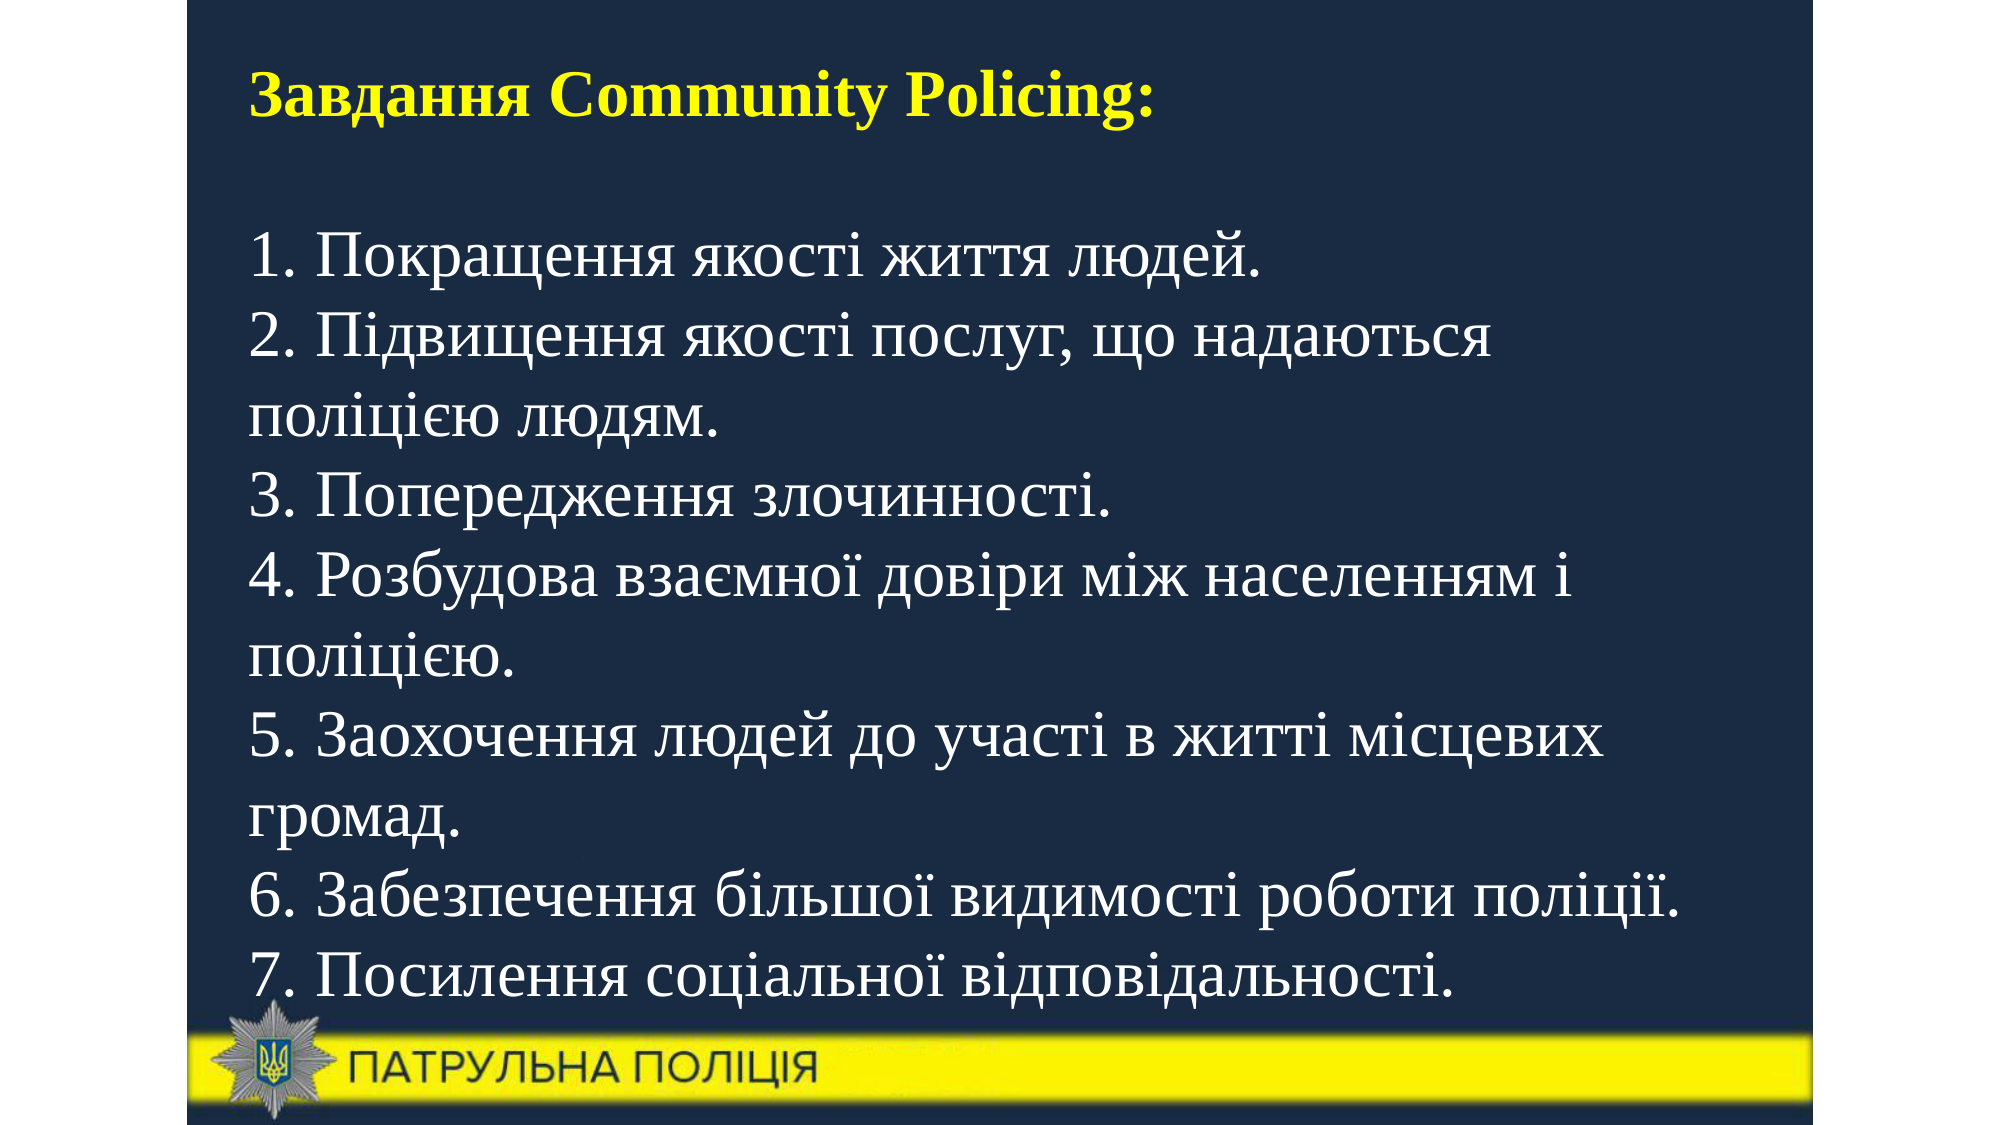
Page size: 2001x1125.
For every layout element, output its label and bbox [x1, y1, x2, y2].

picture [187, 0, 1813, 1125]
